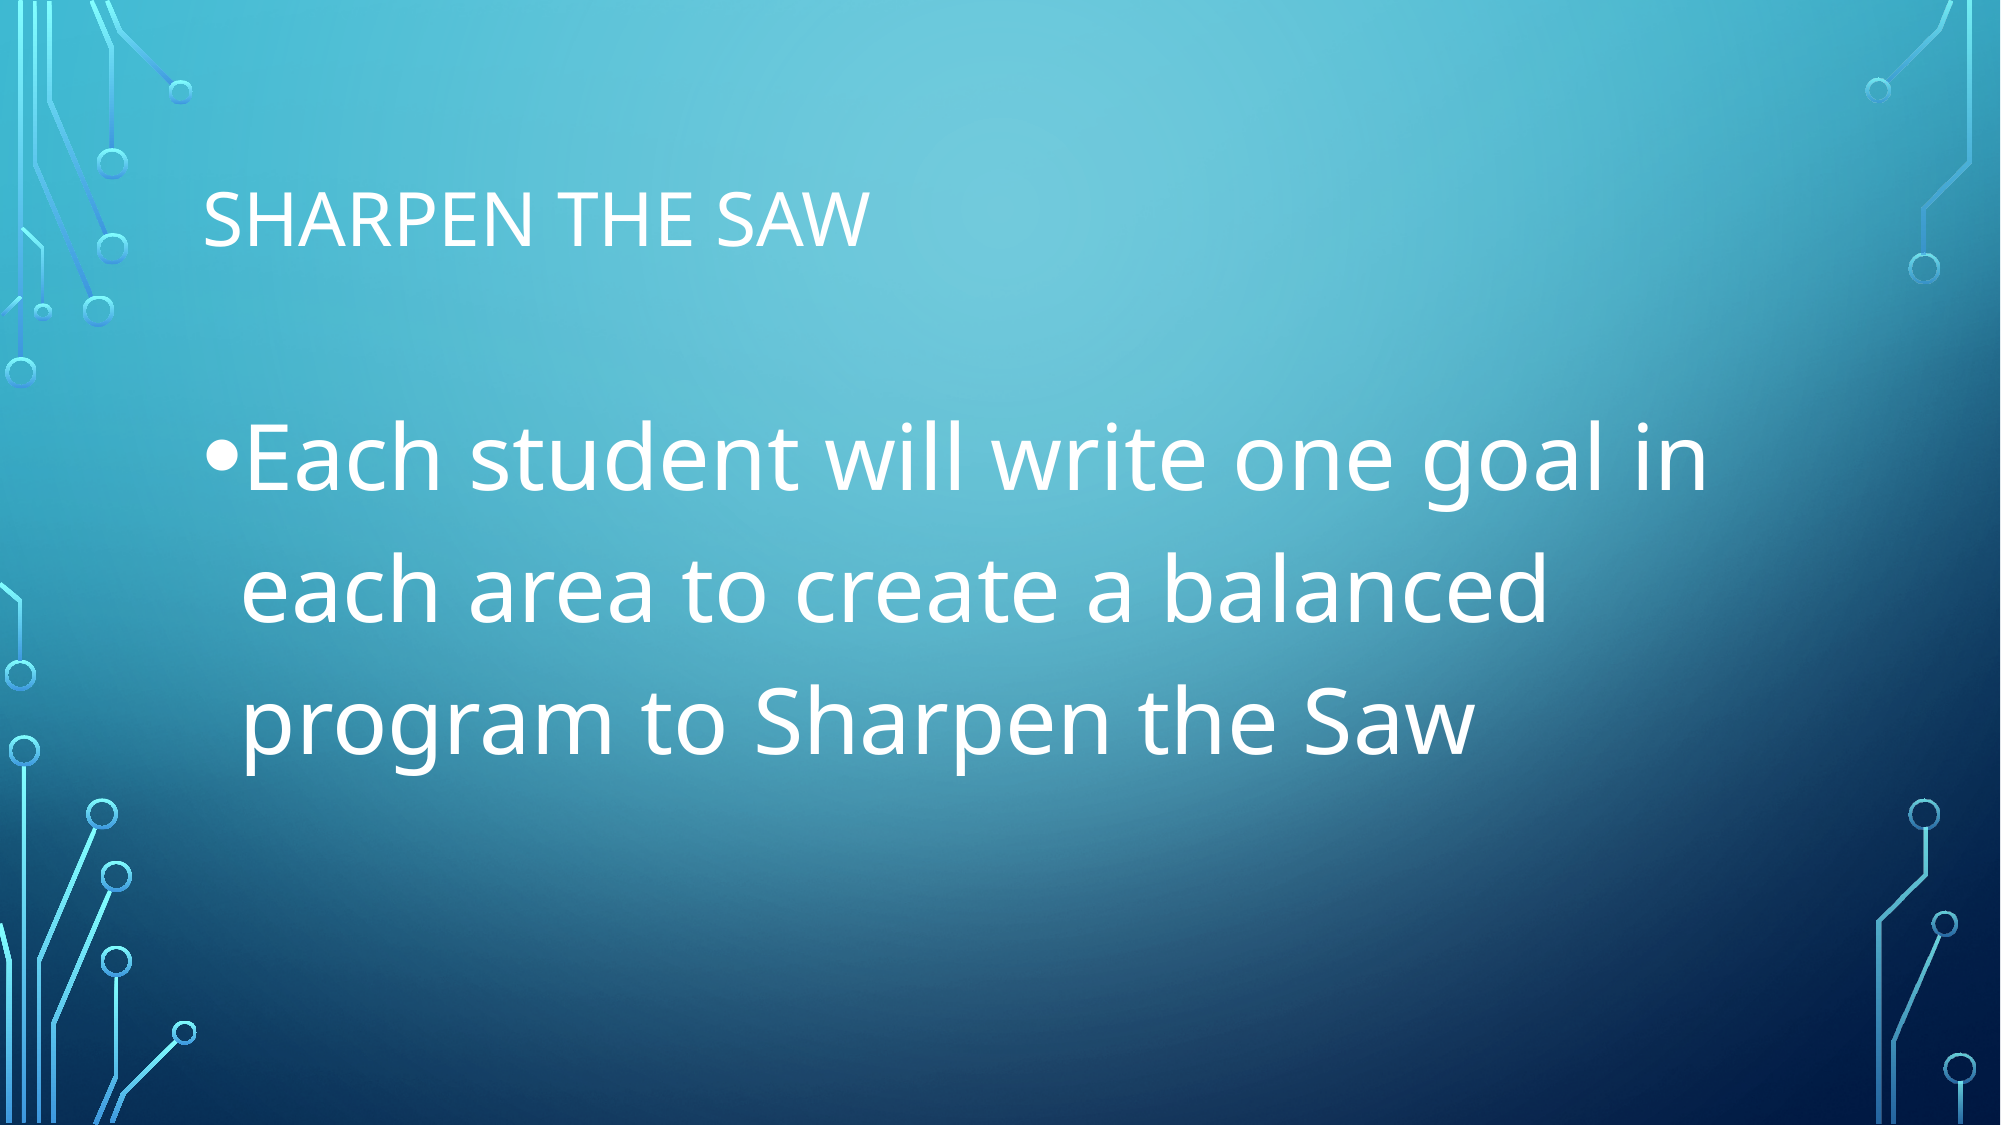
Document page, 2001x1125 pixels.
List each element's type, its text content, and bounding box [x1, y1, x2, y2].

list Each student will write one goal in each area to create a balanced program to Sharpen the Saw [187, 369, 1813, 950]
title Sharpen the saw [187, 101, 1813, 344]
